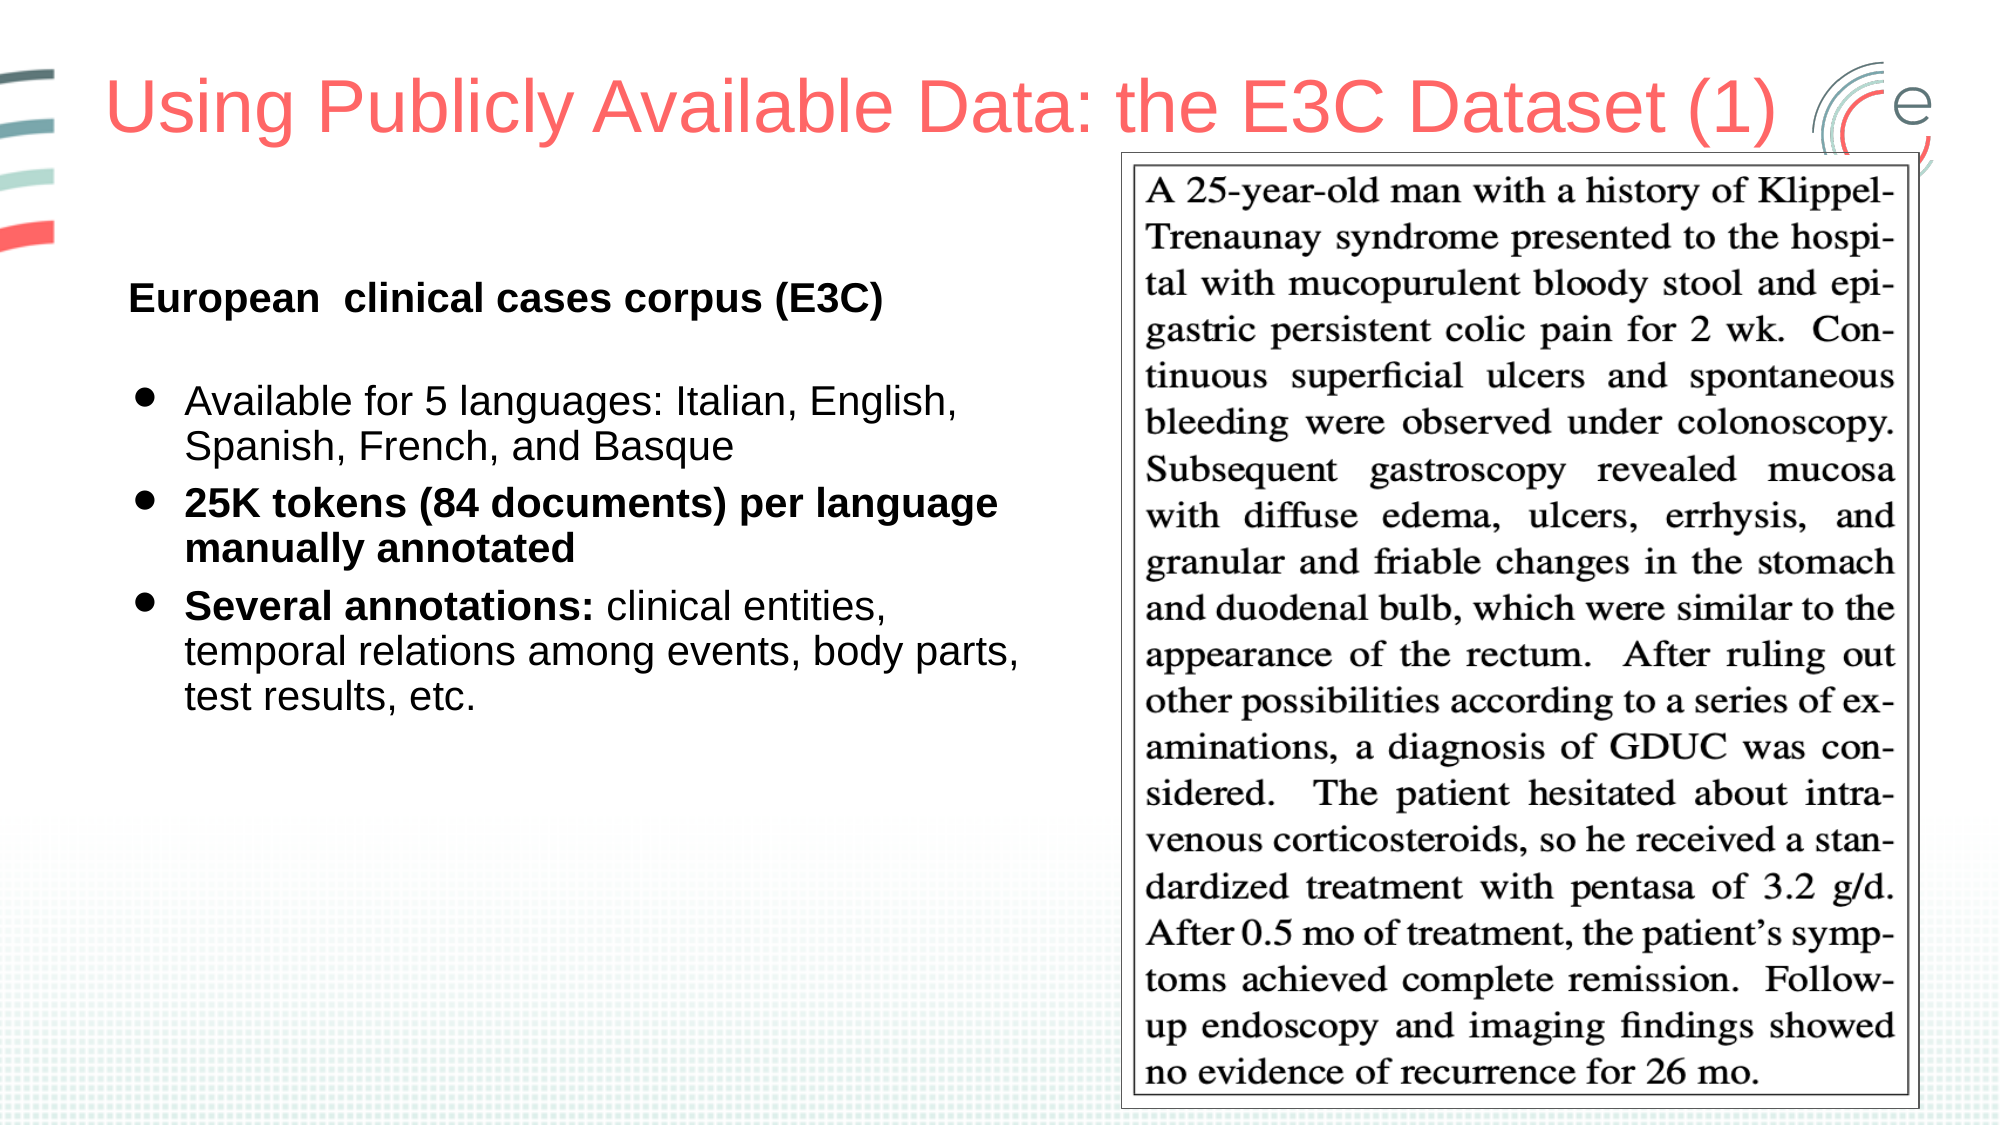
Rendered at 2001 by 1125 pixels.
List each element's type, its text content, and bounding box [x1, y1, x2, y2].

picture [0, 0, 2001, 1125]
title Using Publicly Available Data: the E3C Dataset (1) [89, 59, 1838, 186]
text_box European clinical cases corpus (E3C) Available for 5 languages: Italian, English, Spanish, French, and Basque 25K tokens (84 documents) per language manually annotated Several annotations: clinical entities, temporal relations among events, body parts, test results, etc. [116, 271, 1052, 1051]
